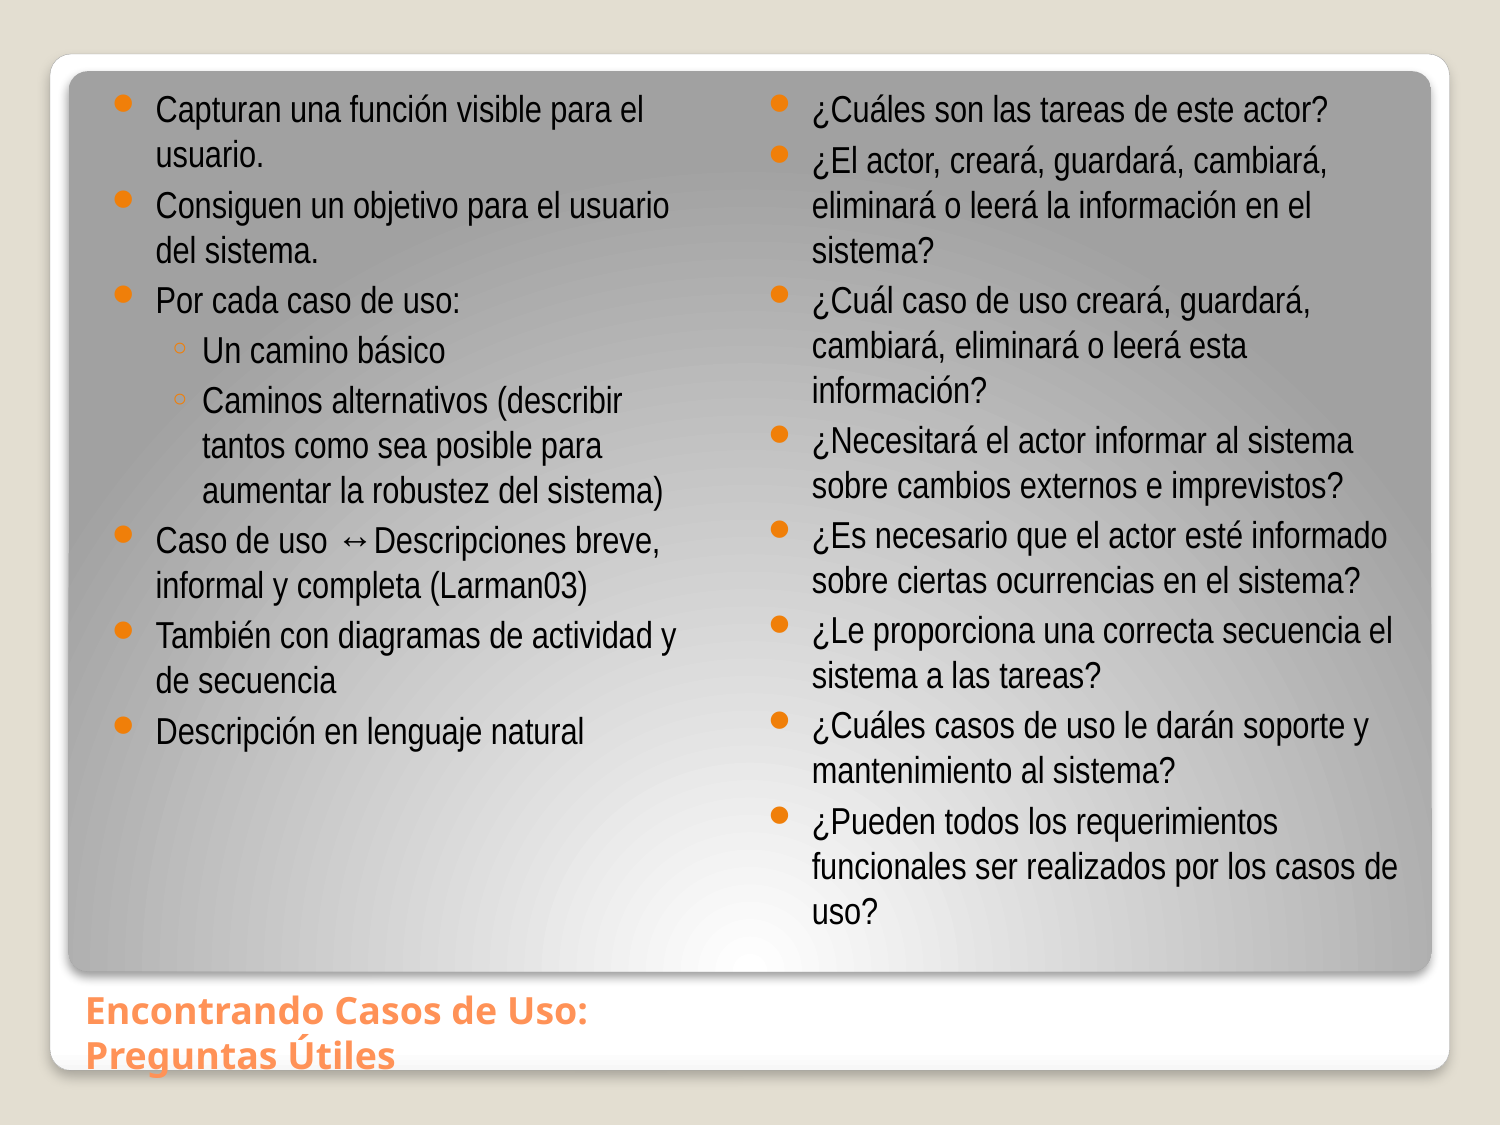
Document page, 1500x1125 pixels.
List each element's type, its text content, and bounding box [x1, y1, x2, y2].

list ¿Cuáles son las tareas de este actor? ¿El actor, creará, guardará, cambiará, eliminará o leerá la información en el sistema? ¿Cuál caso de uso creará, guardará, cambiará, eliminará o leerá esta información? ¿Necesitará el actor informar al sistema sobre cambios externos e imprevistos? ¿Es necesario que el actor esté informado sobre ciertas ocurrencias en el sistema? ¿Le proporciona una correcta secuencia el sistema a las tareas? ¿Cuáles casos de uso le darán soporte y mantenimiento al sistema? ¿Pueden todos los requerimientos funcionales ser realizados por los casos de uso? [738, 70, 1426, 961]
list Capturan una función visible para el usuario. Consiguen un objetivo para el usuario del sistema. Por cada caso de uso: Un camino básico Caminos alternativos (describir tantos como sea posible para aumentar la robustez del sistema) Caso de uso ↔Descripciones breve, informal y completa (Larman03) También con diagramas de actividad y de secuencia Descripción en lenguaje natural [82, 70, 727, 933]
title Encontrando Casos de Uso: Preguntas Útiles [70, 902, 786, 1085]
